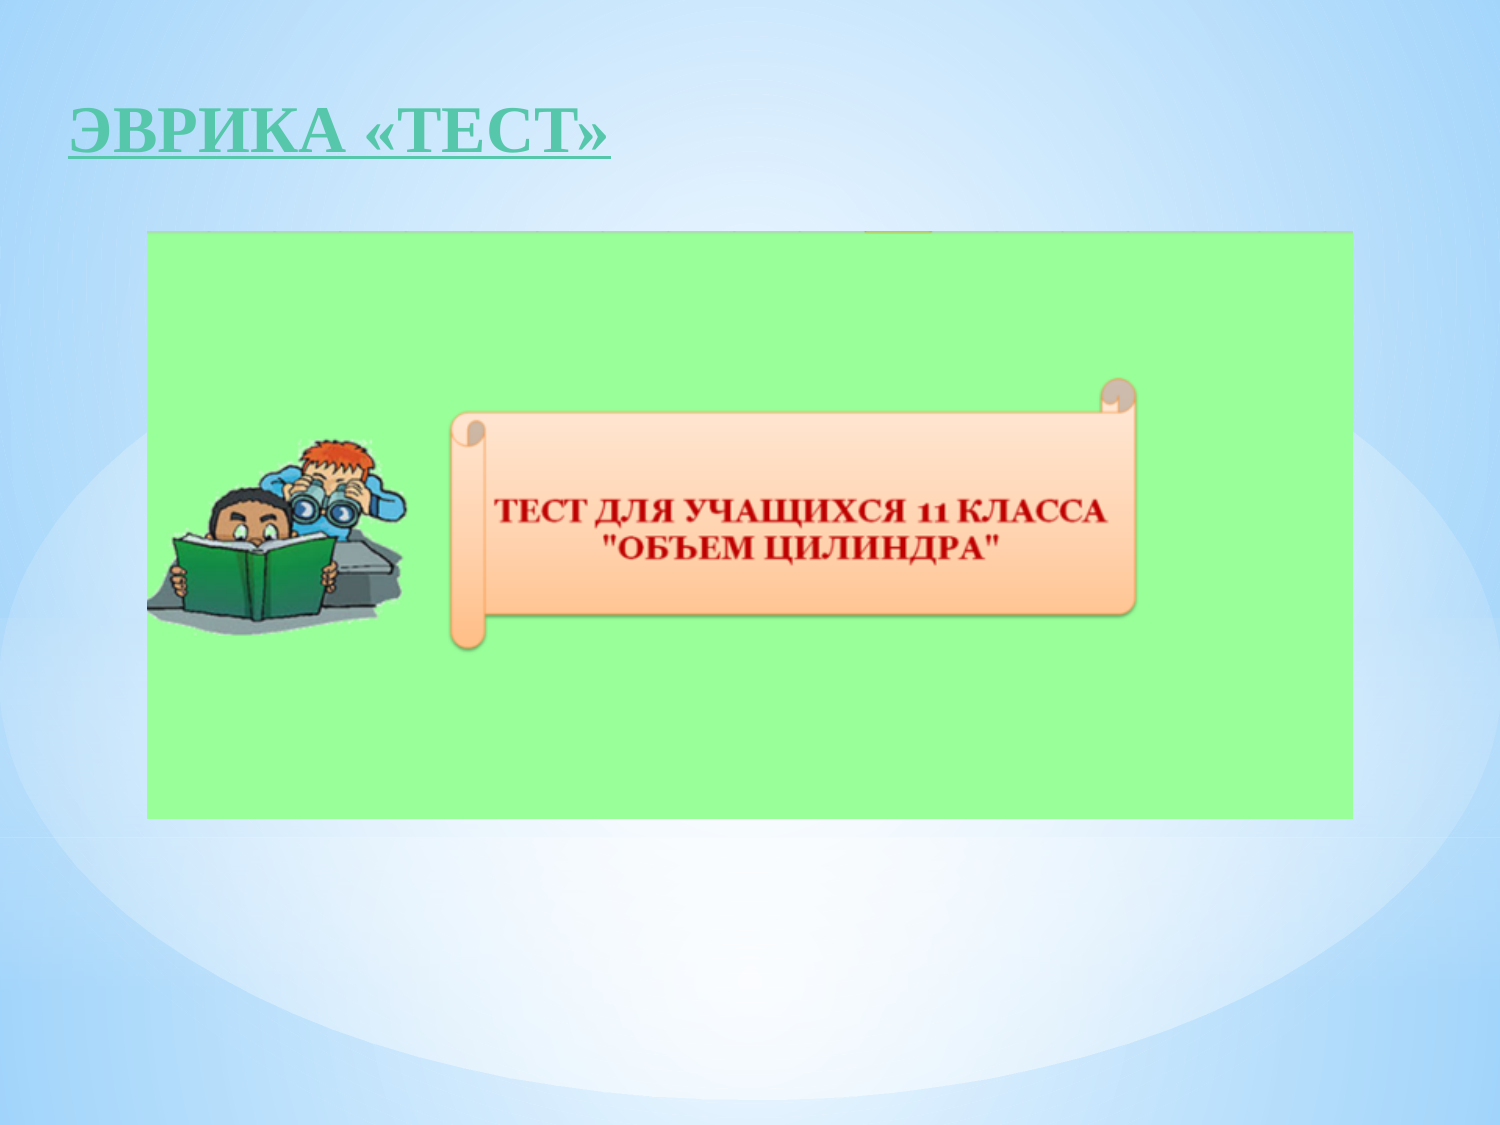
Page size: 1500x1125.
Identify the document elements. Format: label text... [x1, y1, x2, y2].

picture [147, 231, 1353, 819]
text_box ЭВРИКА «ТЕСТ» [53, 78, 880, 173]
